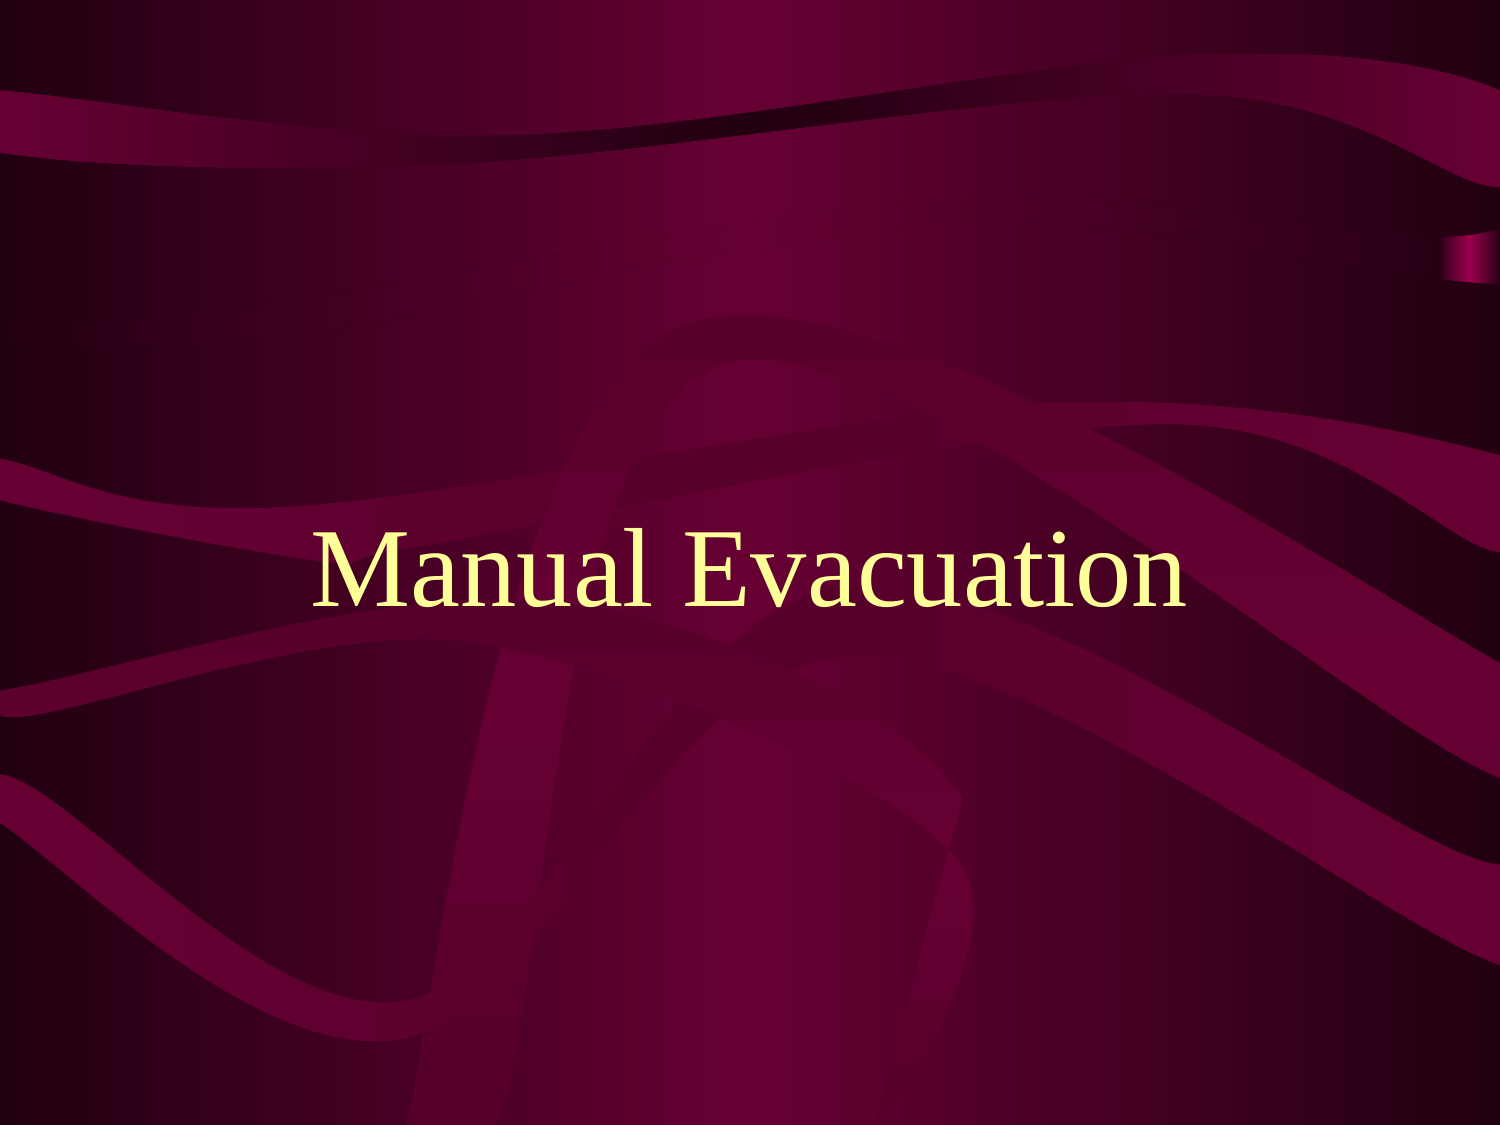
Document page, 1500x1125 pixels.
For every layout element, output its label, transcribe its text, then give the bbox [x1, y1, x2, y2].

title Manual Evacuation [112, 468, 1388, 656]
